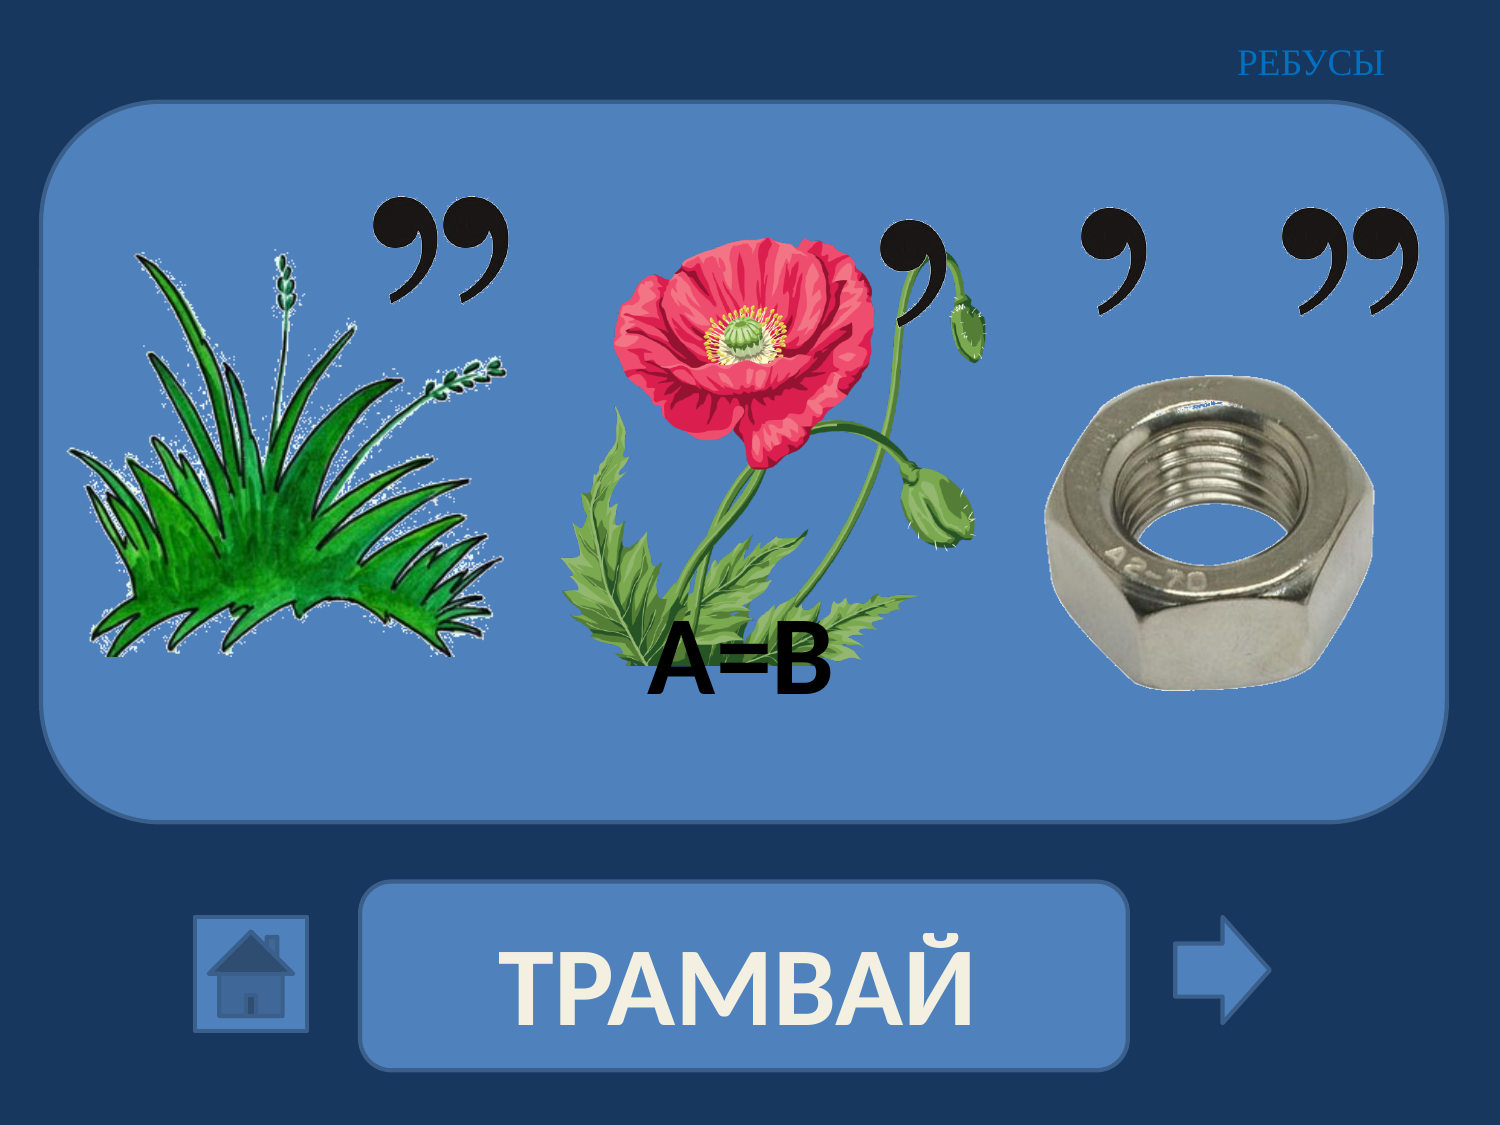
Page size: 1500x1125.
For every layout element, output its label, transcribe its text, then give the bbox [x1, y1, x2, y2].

text_box [193, 915, 309, 1033]
picture [560, 207, 1500, 780]
text_box РЕБУСЫ [1222, 30, 1500, 91]
text_box ТРАМВАЙ [483, 905, 993, 1055]
picture [64, 196, 510, 657]
text_box [38, 99, 1449, 825]
text_box [357, 879, 1130, 1073]
text_box А=В [633, 675, 851, 724]
text_box [1173, 914, 1272, 1026]
